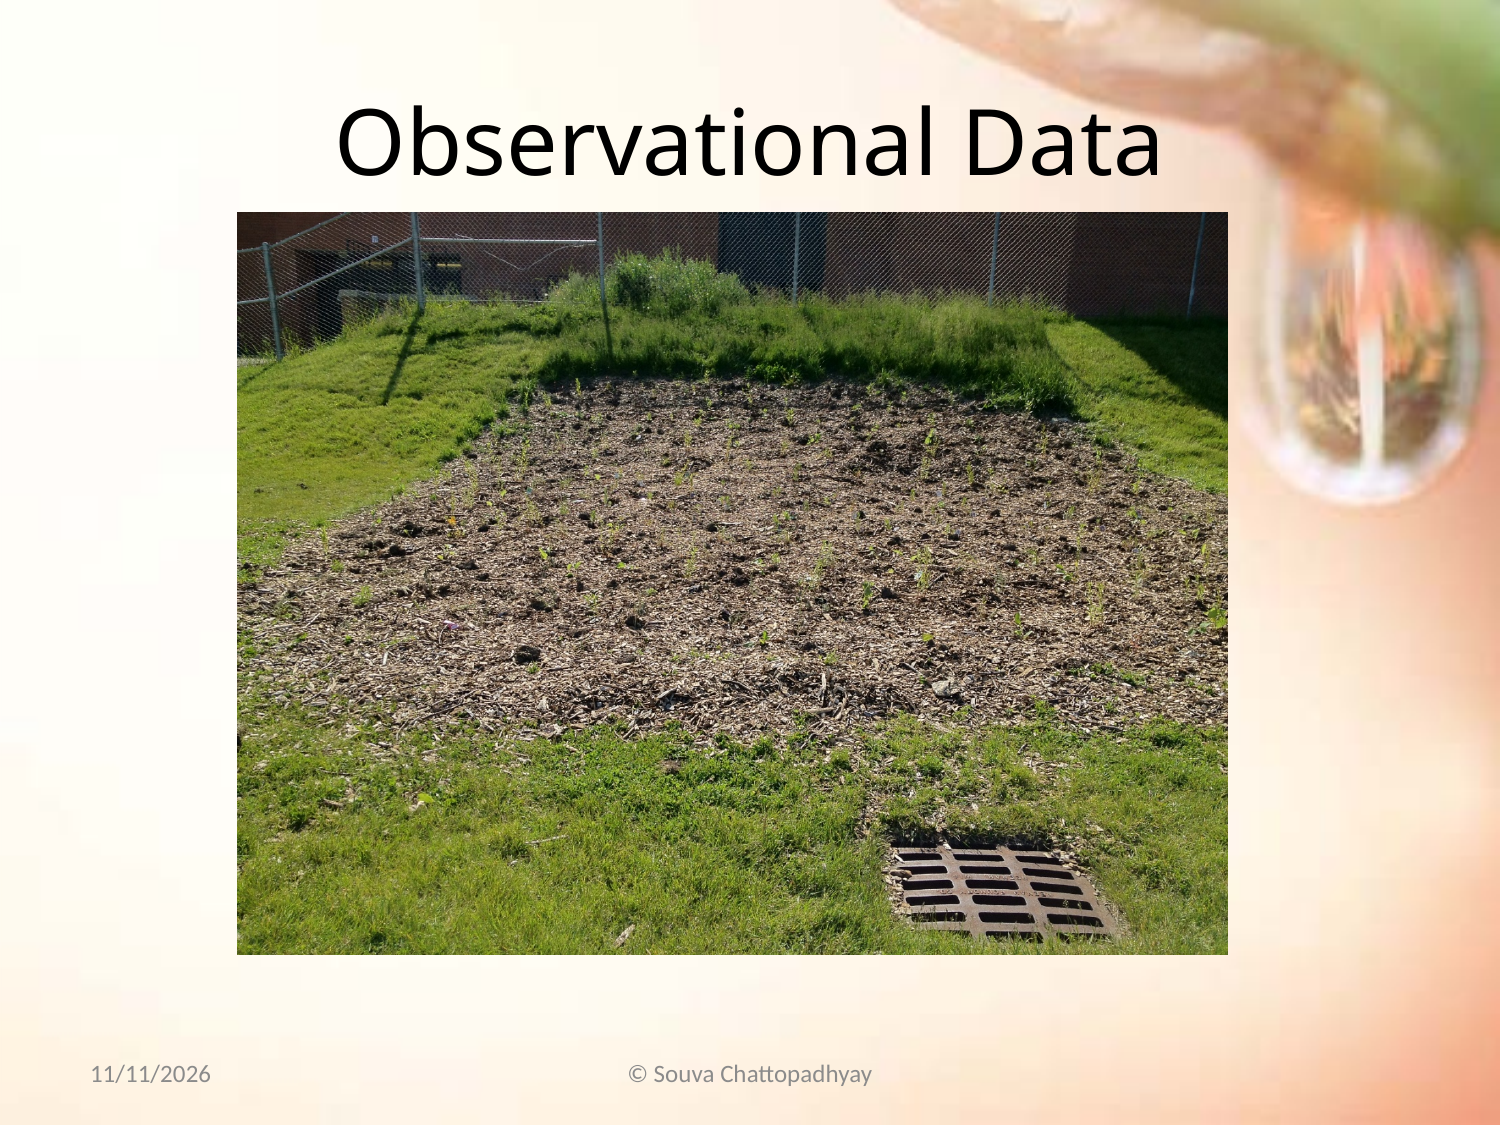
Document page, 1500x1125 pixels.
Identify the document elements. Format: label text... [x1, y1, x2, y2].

picture [0, 0, 1500, 1125]
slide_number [75, 1042, 425, 1103]
title Observational Data [75, 45, 1425, 233]
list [237, 212, 1228, 956]
footer © Souva Chattopadhyay [512, 1042, 988, 1103]
